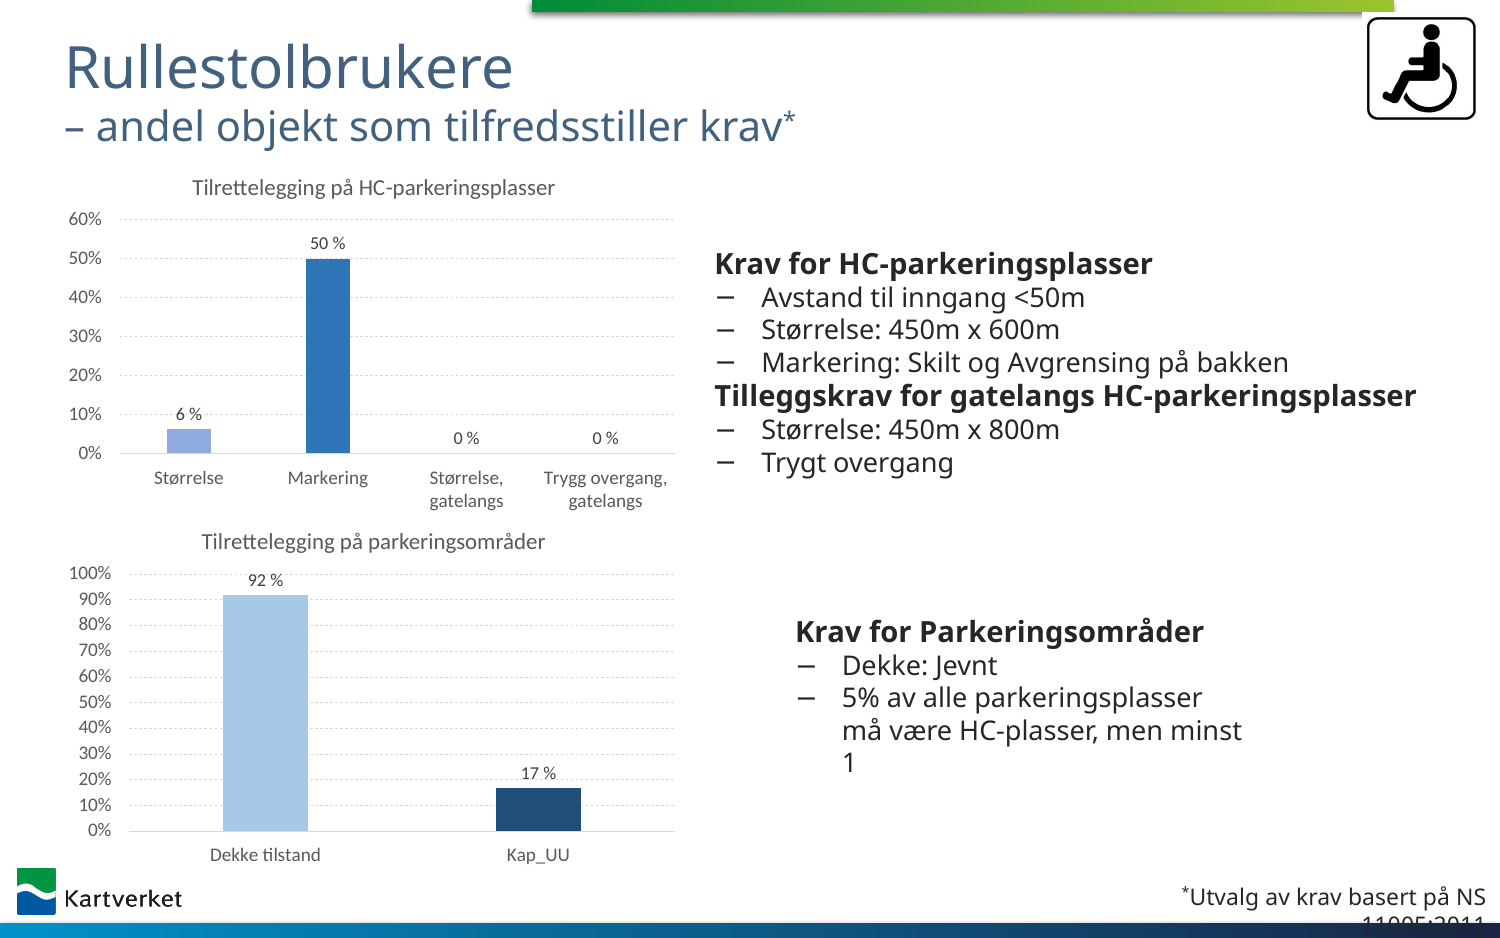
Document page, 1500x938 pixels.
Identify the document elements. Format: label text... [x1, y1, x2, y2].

picture [1362, 12, 1481, 126]
picture [62, 520, 686, 874]
text_box Rullestolbrukere – andel objekt som tilfredsstiller krav* [49, 25, 1431, 158]
text_box Krav for Parkeringsområder Dekke: Jevnt 5% av alle parkeringsplasser må være HC-plasser, men minst 1 [780, 605, 1261, 786]
picture [62, 166, 686, 519]
text_box *Utvalg av krav basert på NS 11005:2011 [1068, 873, 1500, 938]
text_box Krav for HC-parkeringsplasser Avstand til inngang <50m Størrelse: 450m x 600m Markering: Skilt og Avgrensing på bakken Tilleggskrav for gatelangs HC-parkeringsplasser Størrelse: 450m x 800m Trygt overgang [699, 237, 1433, 485]
